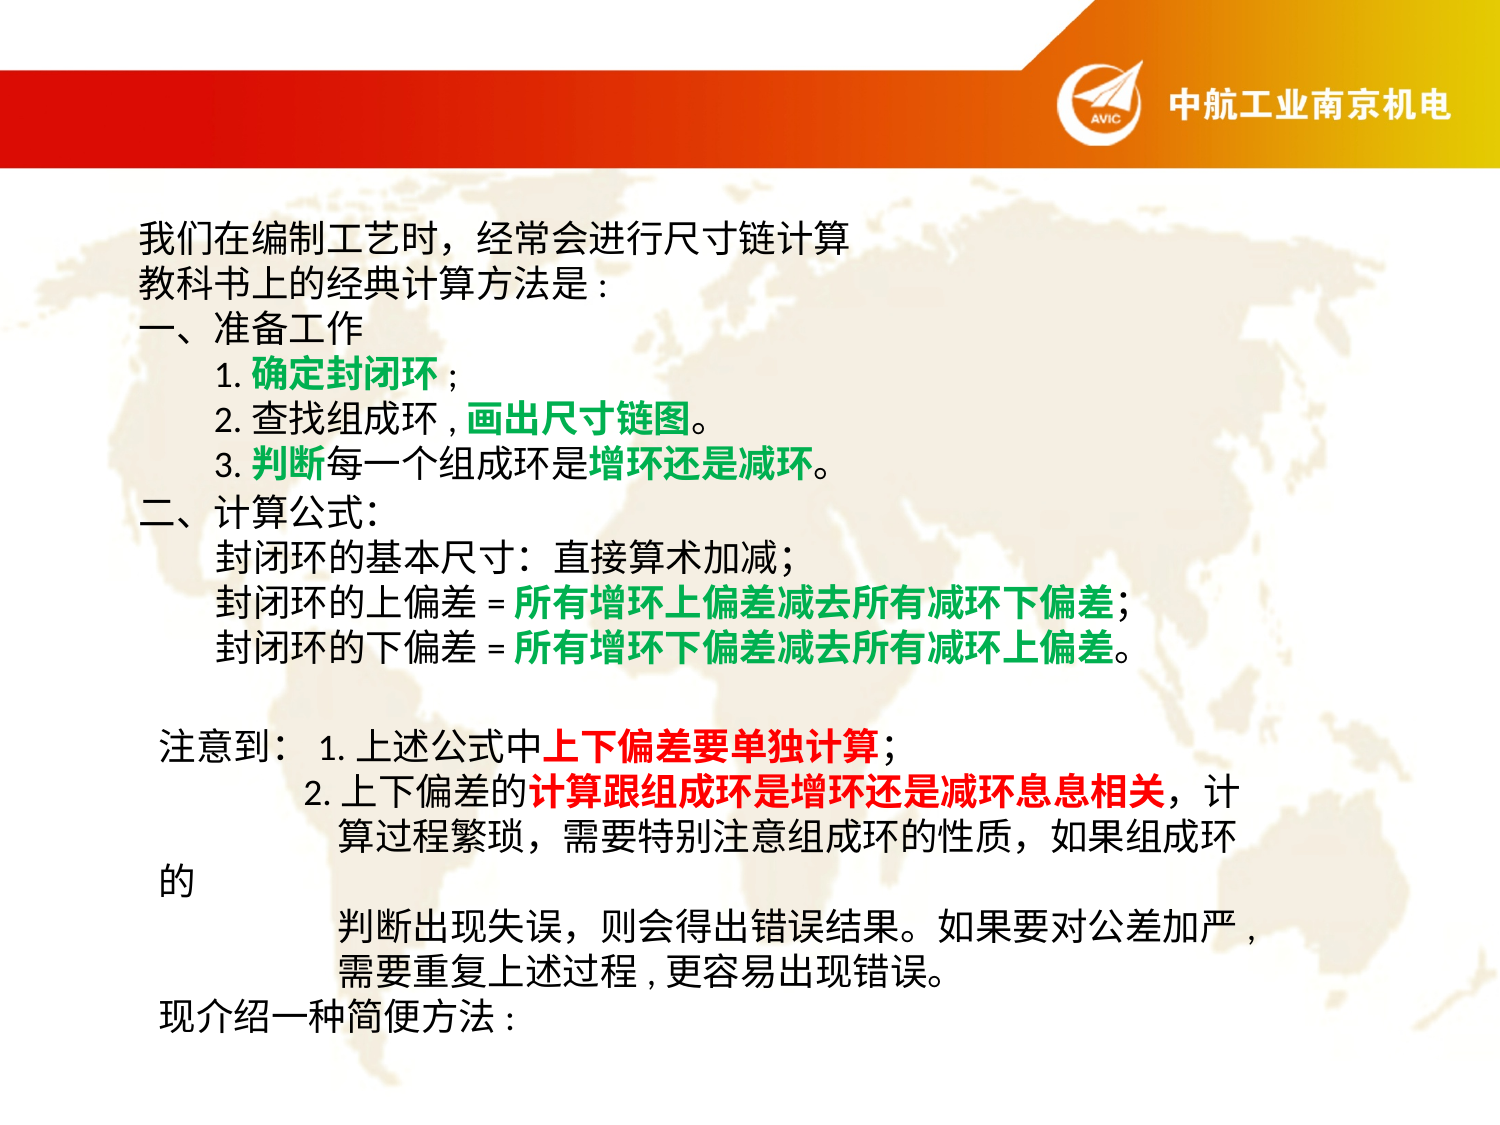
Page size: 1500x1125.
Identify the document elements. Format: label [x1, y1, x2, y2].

list [0, 0, 1500, 1125]
